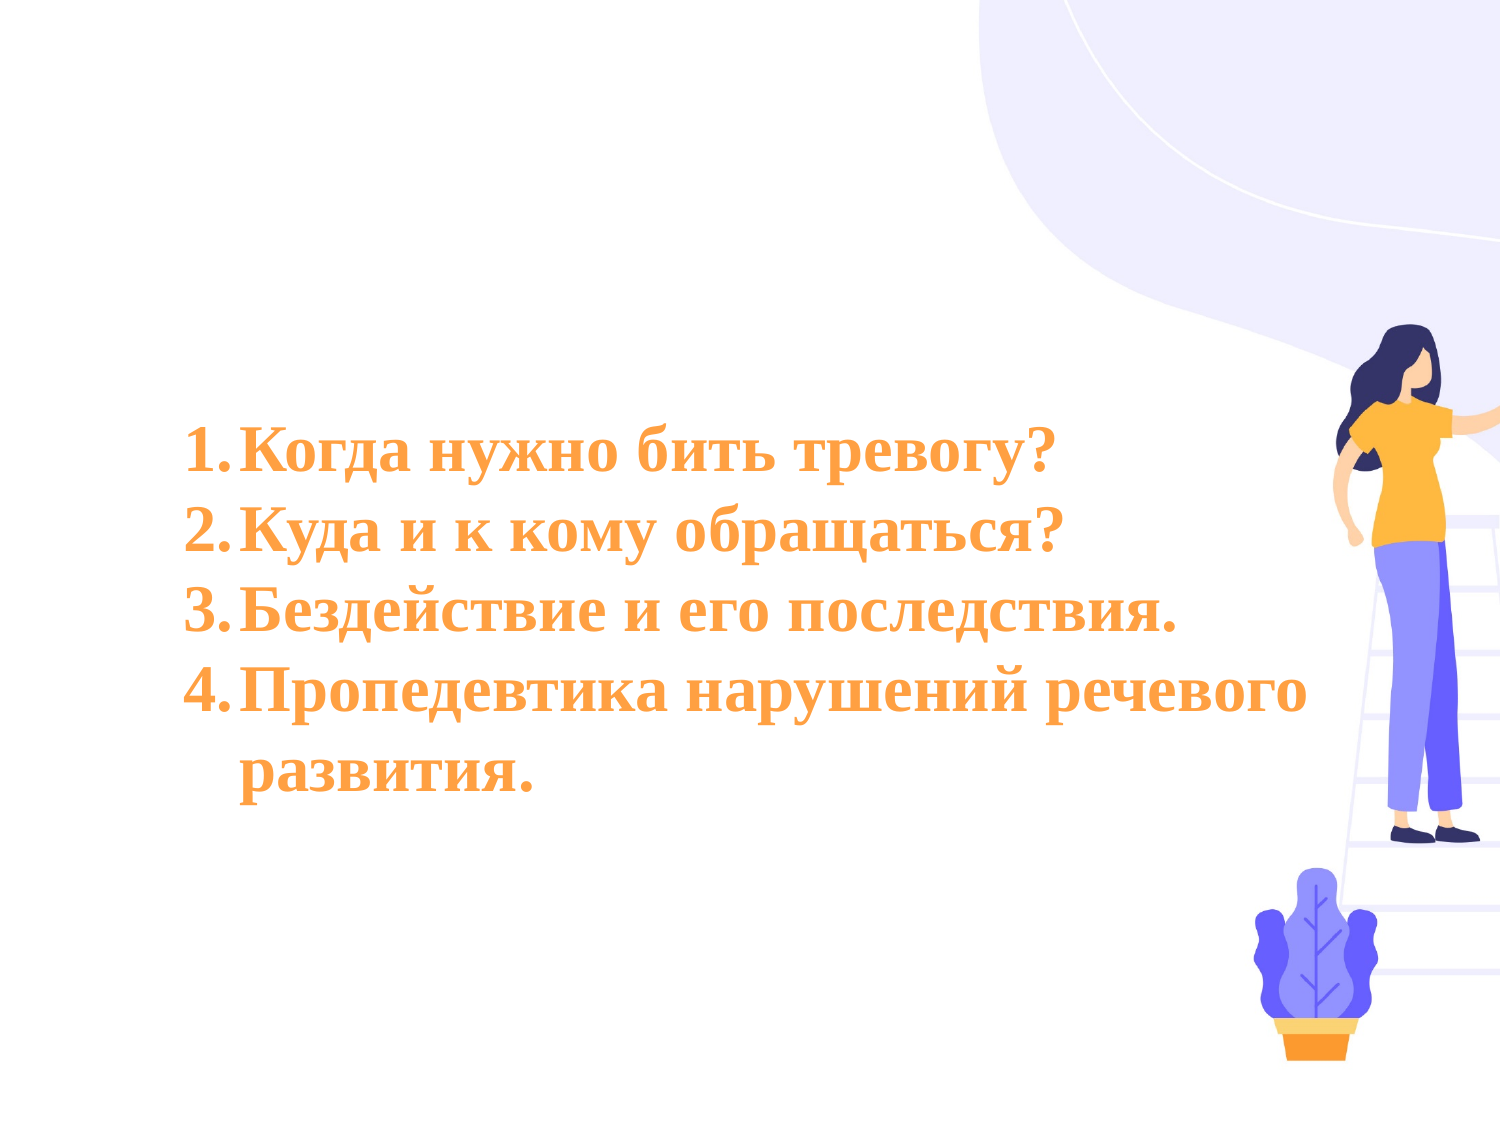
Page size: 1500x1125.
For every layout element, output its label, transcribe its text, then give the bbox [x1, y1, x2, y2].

picture [0, 0, 1500, 1125]
text_box Когда нужно бить тревогу? Куда и к кому обращаться? Бездействие и его последствия. Пропедевтика нарушений речевого развития. [168, 397, 1400, 813]
